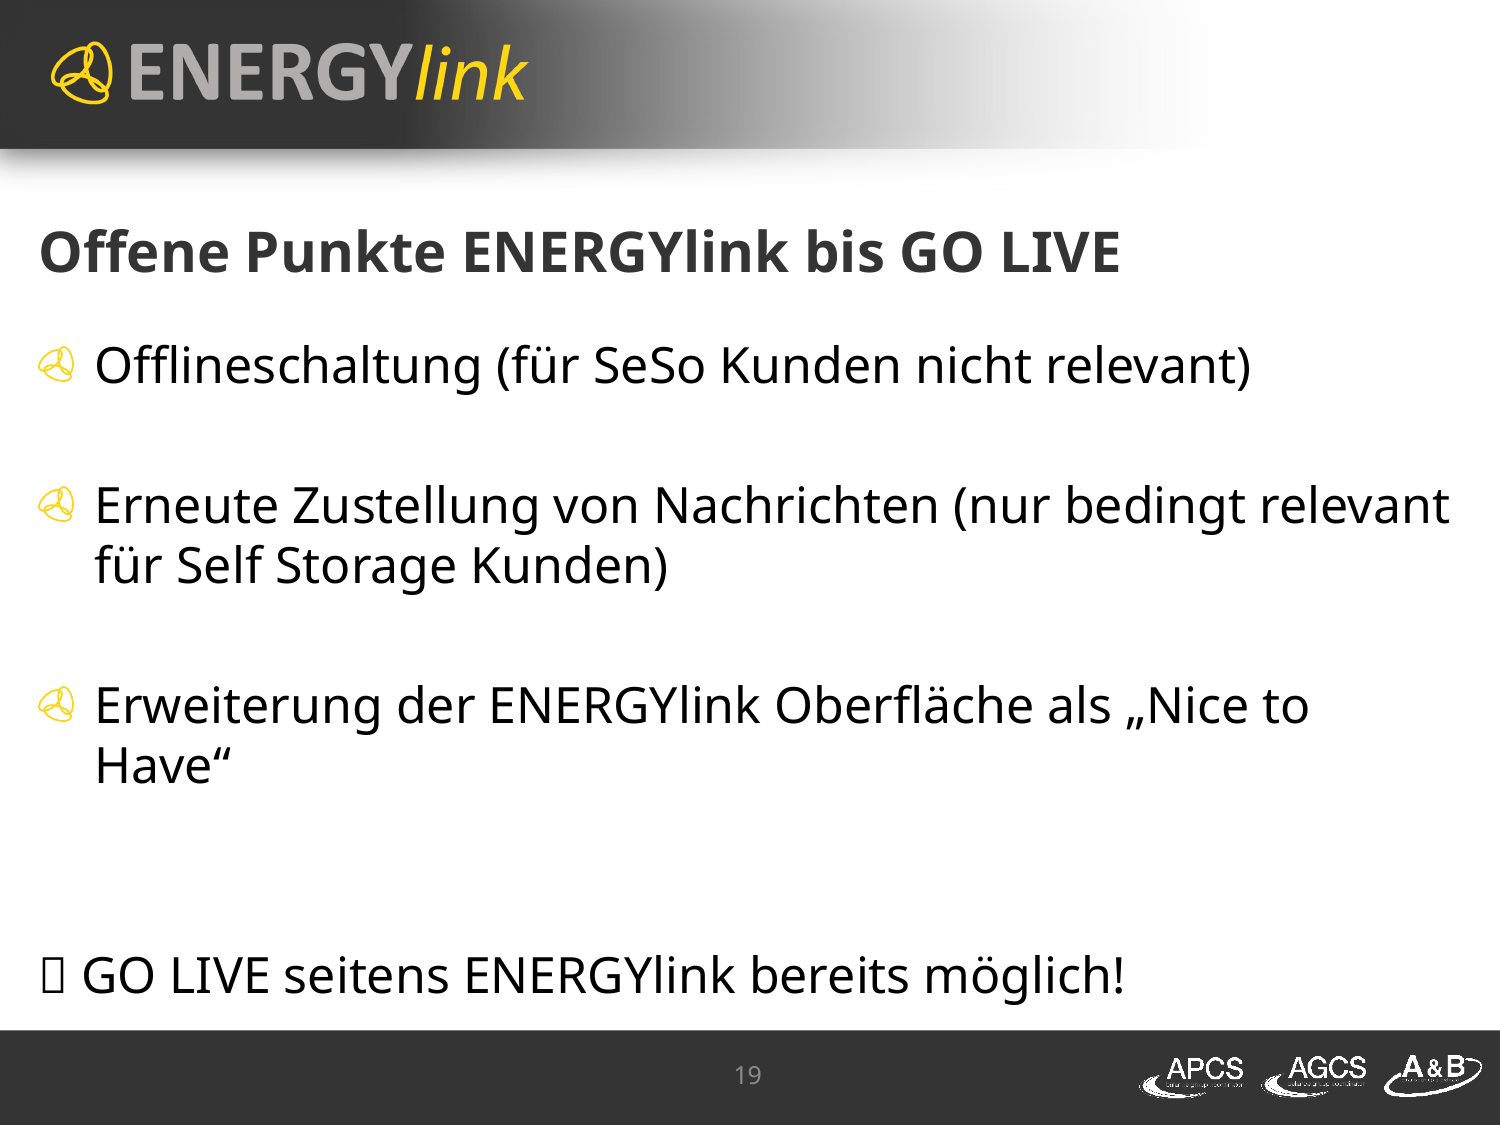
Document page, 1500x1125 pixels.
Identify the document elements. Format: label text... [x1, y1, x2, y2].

picture [1261, 1056, 1366, 1098]
picture [38, 686, 74, 722]
picture [1384, 1055, 1482, 1097]
picture [38, 486, 74, 522]
picture [1139, 1057, 1243, 1099]
slide_number 19 [572, 1046, 923, 1107]
title Offene Punkte ENERGYlink bis GO LIVE [23, 184, 1468, 316]
list Offlineschaltung (für SeSo Kunden nicht relevant) Erneute Zustellung von Nachrichten (nur bedingt relevant für Self Storage Kunden) Erweiterung der ENERGYlink Oberfläche als „Nice to Have“  GO LIVE seitens ENERGYlink bereits möglich! [23, 326, 1468, 1005]
picture [38, 346, 74, 382]
picture [0, 0, 1329, 231]
